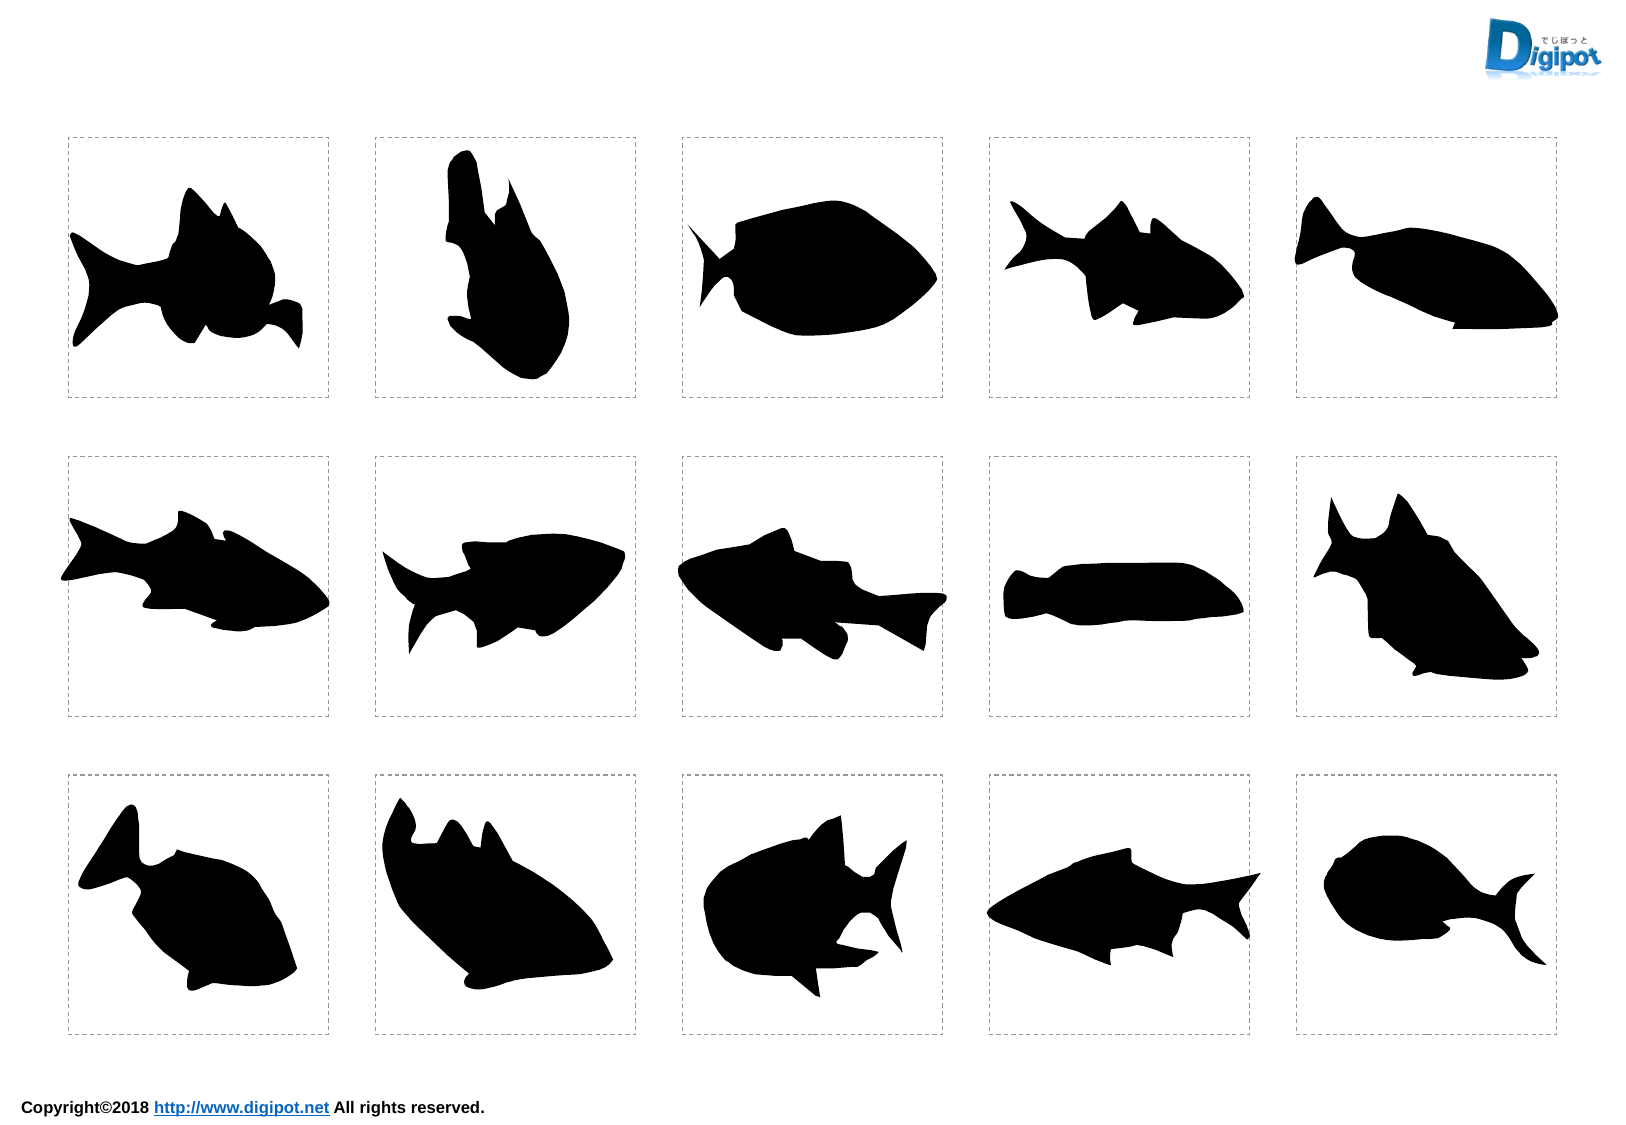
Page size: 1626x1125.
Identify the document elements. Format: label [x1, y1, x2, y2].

text_box [703, 815, 907, 998]
text_box [986, 848, 1261, 965]
text_box [78, 804, 298, 991]
text_box [382, 533, 626, 655]
text_box [1323, 835, 1547, 965]
picture [1485, 18, 1602, 82]
text_box [60, 510, 330, 632]
text_box [69, 187, 303, 349]
text_box [1003, 562, 1244, 626]
text_box [1313, 493, 1540, 680]
text_box [678, 528, 947, 660]
text_box [687, 200, 938, 336]
text_box [382, 797, 614, 990]
text_box [1004, 201, 1244, 326]
text_box [445, 150, 570, 380]
text_box [1294, 196, 1559, 330]
